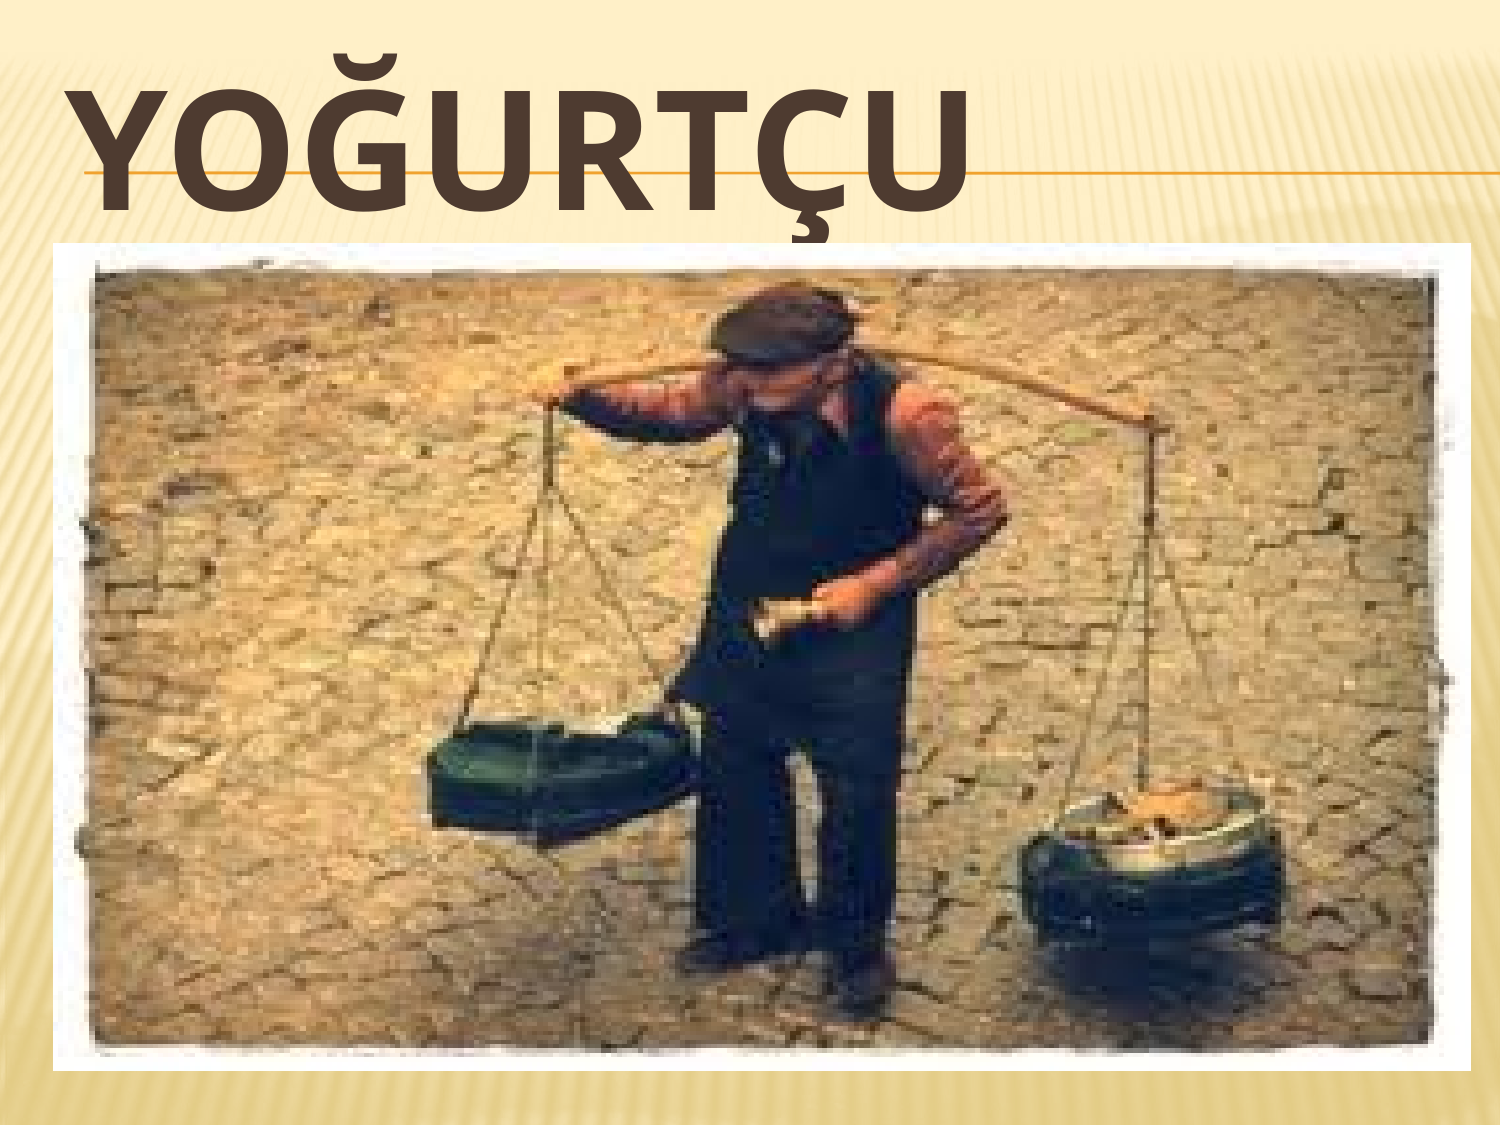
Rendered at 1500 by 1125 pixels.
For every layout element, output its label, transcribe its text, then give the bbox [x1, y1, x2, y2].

picture [52, 243, 1471, 1071]
title YOĞURTÇU [50, 75, 1475, 213]
